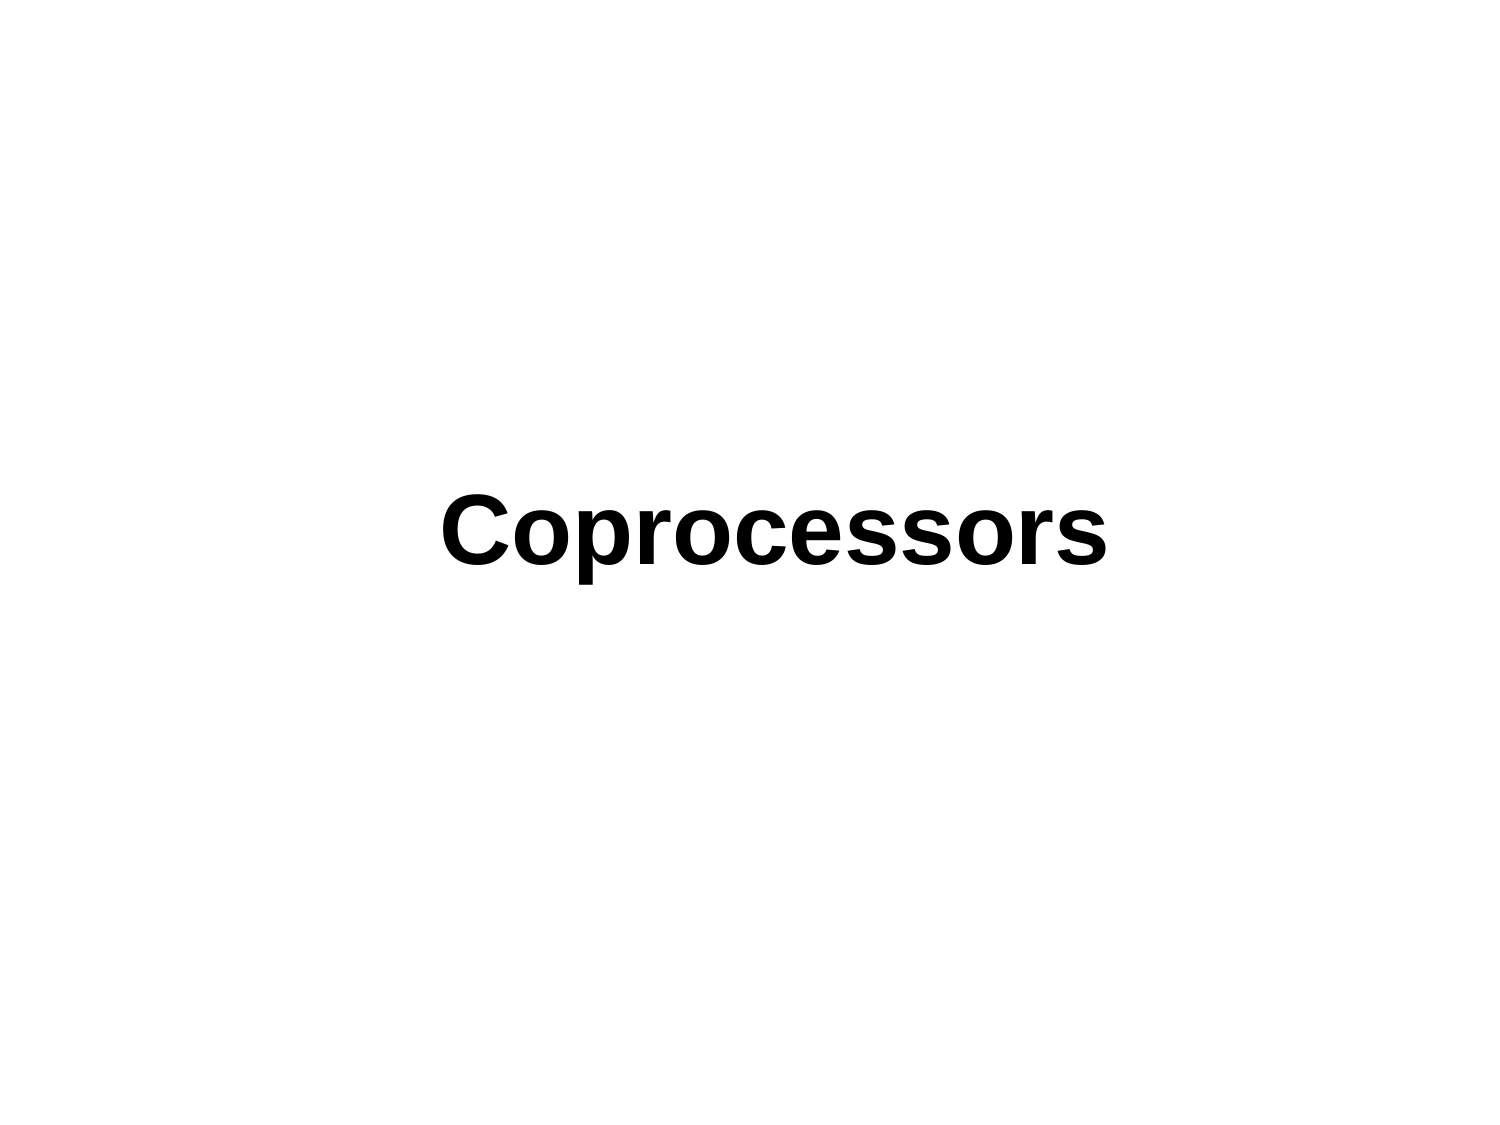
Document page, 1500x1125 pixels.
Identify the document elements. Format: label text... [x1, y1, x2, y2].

title Coprocessors [112, 346, 1388, 600]
